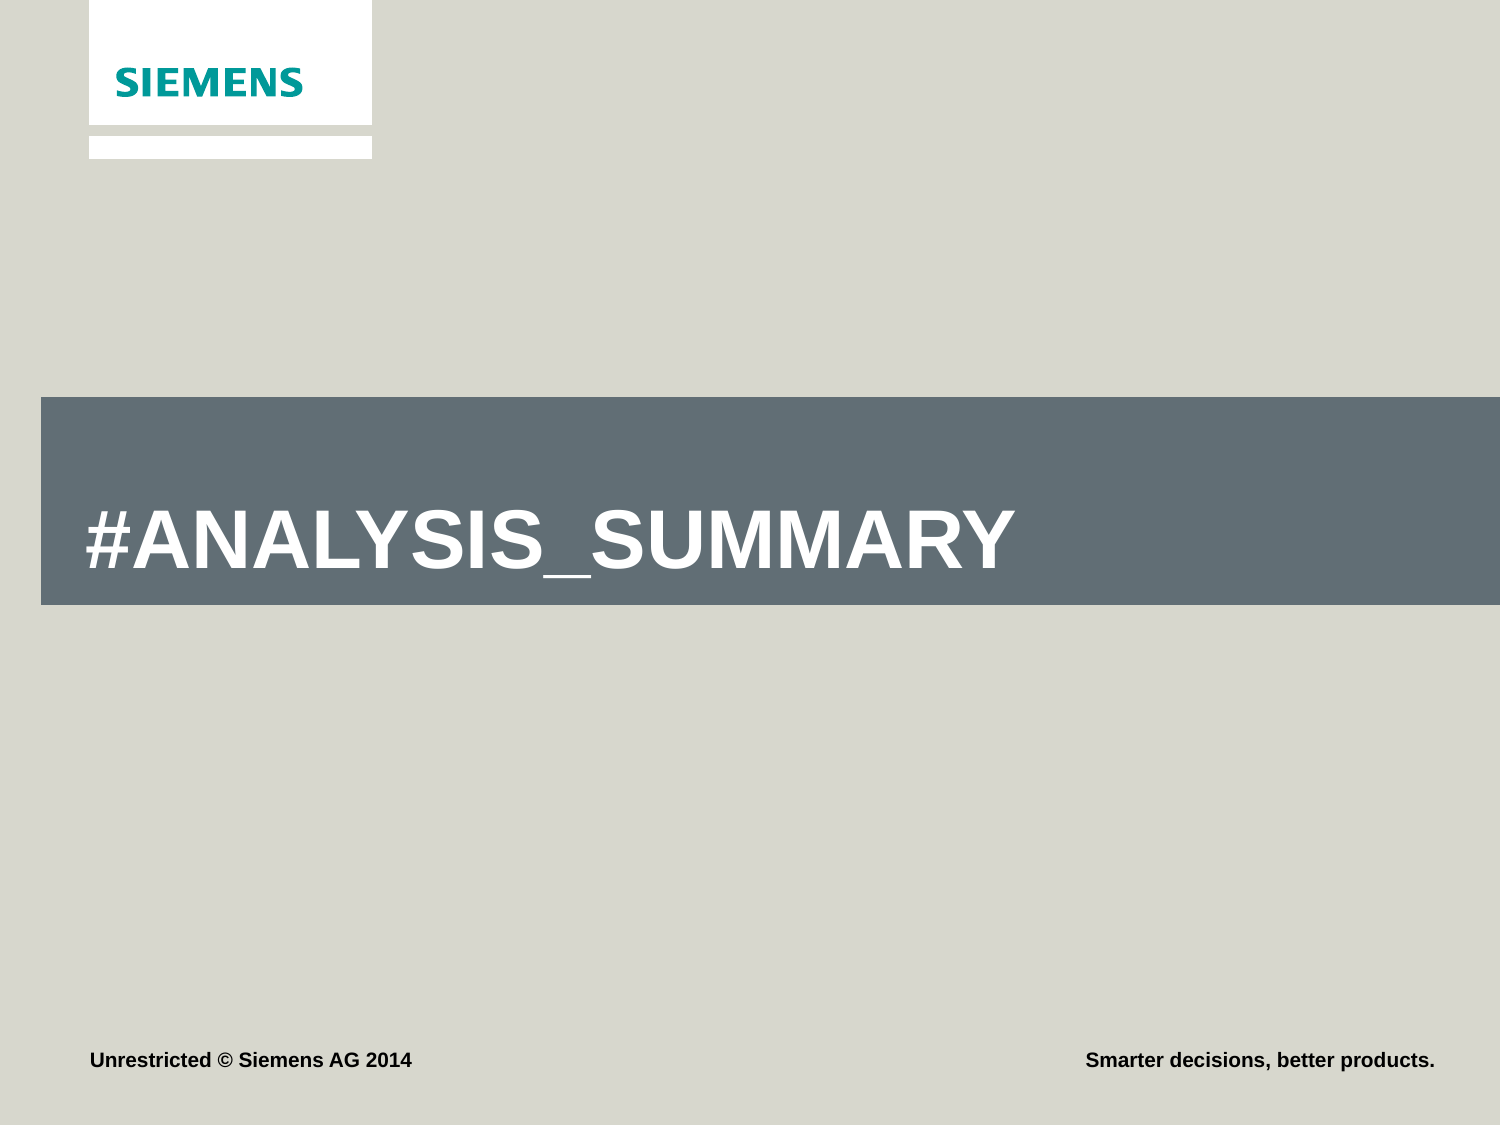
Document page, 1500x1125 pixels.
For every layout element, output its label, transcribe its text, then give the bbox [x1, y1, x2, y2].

title #ANALYSIS_SUMMARY [40, 396, 1500, 606]
